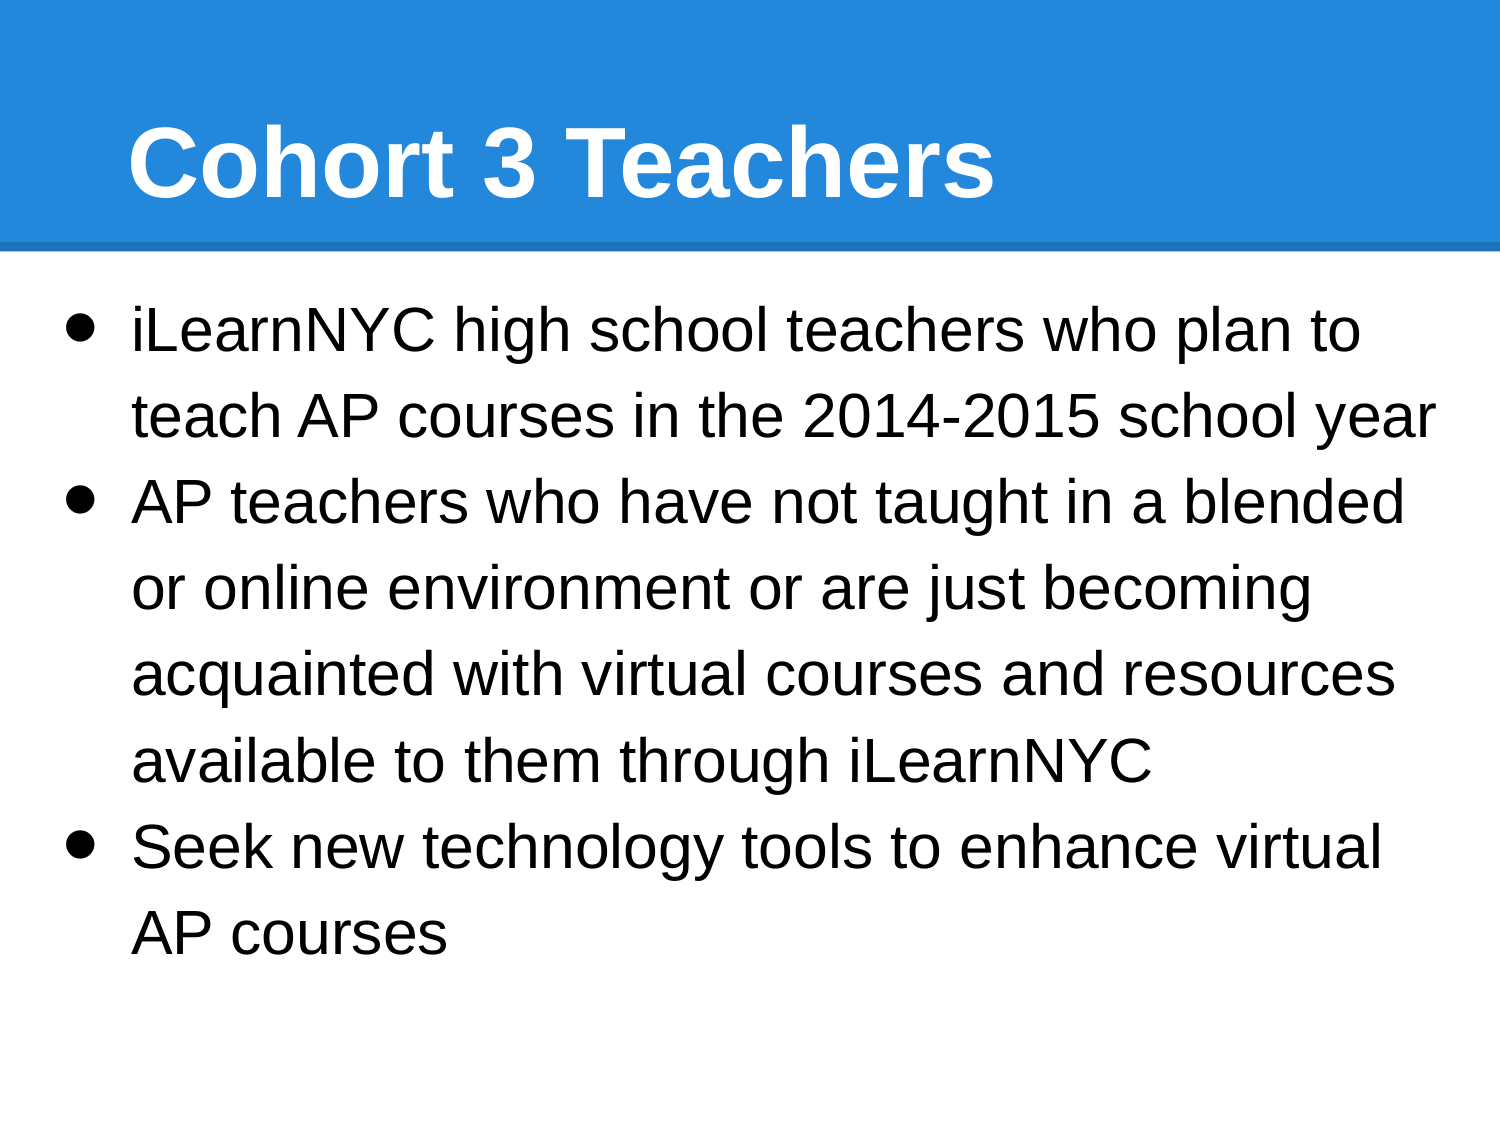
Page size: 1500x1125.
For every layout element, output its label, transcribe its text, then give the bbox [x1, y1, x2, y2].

title Cohort 3 Teachers [75, 45, 1425, 233]
list iLearnNYC high school teachers who plan to teach AP courses in the 2014-2015 school year AP teachers who have not taught in a blended or online environment or are just becoming acquainted with virtual courses and resources available to them through iLearnNYC Seek new technology tools to enhance virtual AP courses [40, 262, 1473, 1078]
